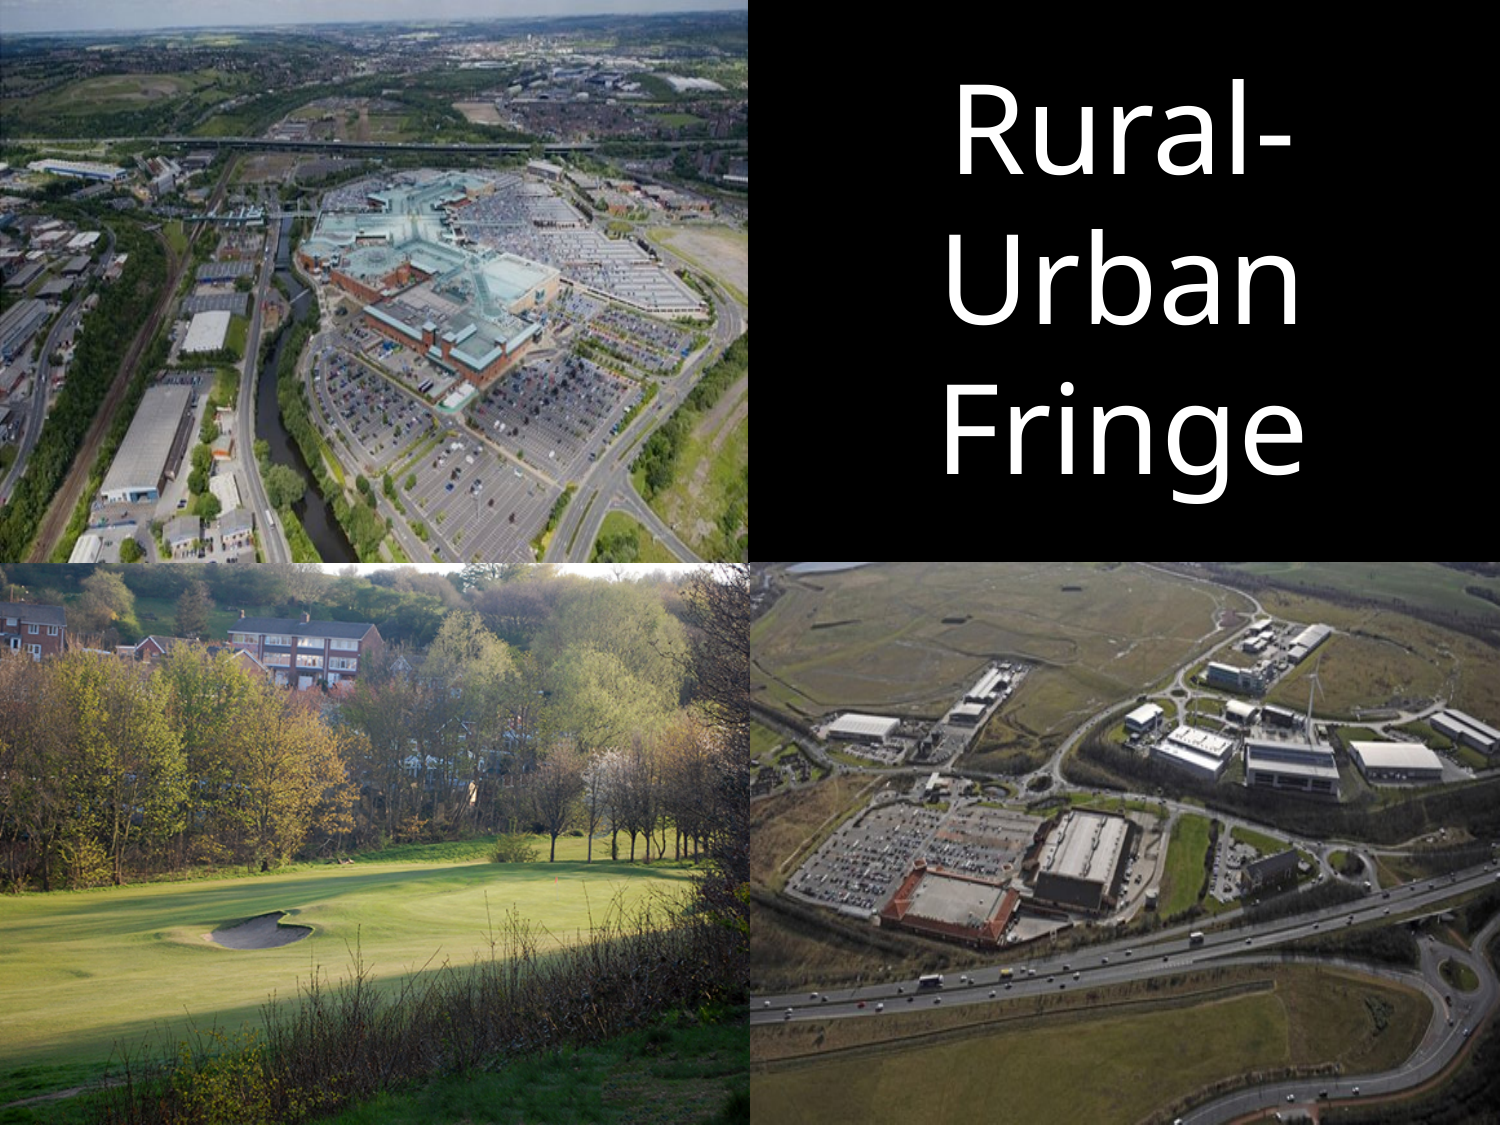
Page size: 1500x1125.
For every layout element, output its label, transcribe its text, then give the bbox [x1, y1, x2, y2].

picture [0, 0, 1500, 1125]
text_box Rural-Urban Fringe [820, 42, 1424, 508]
